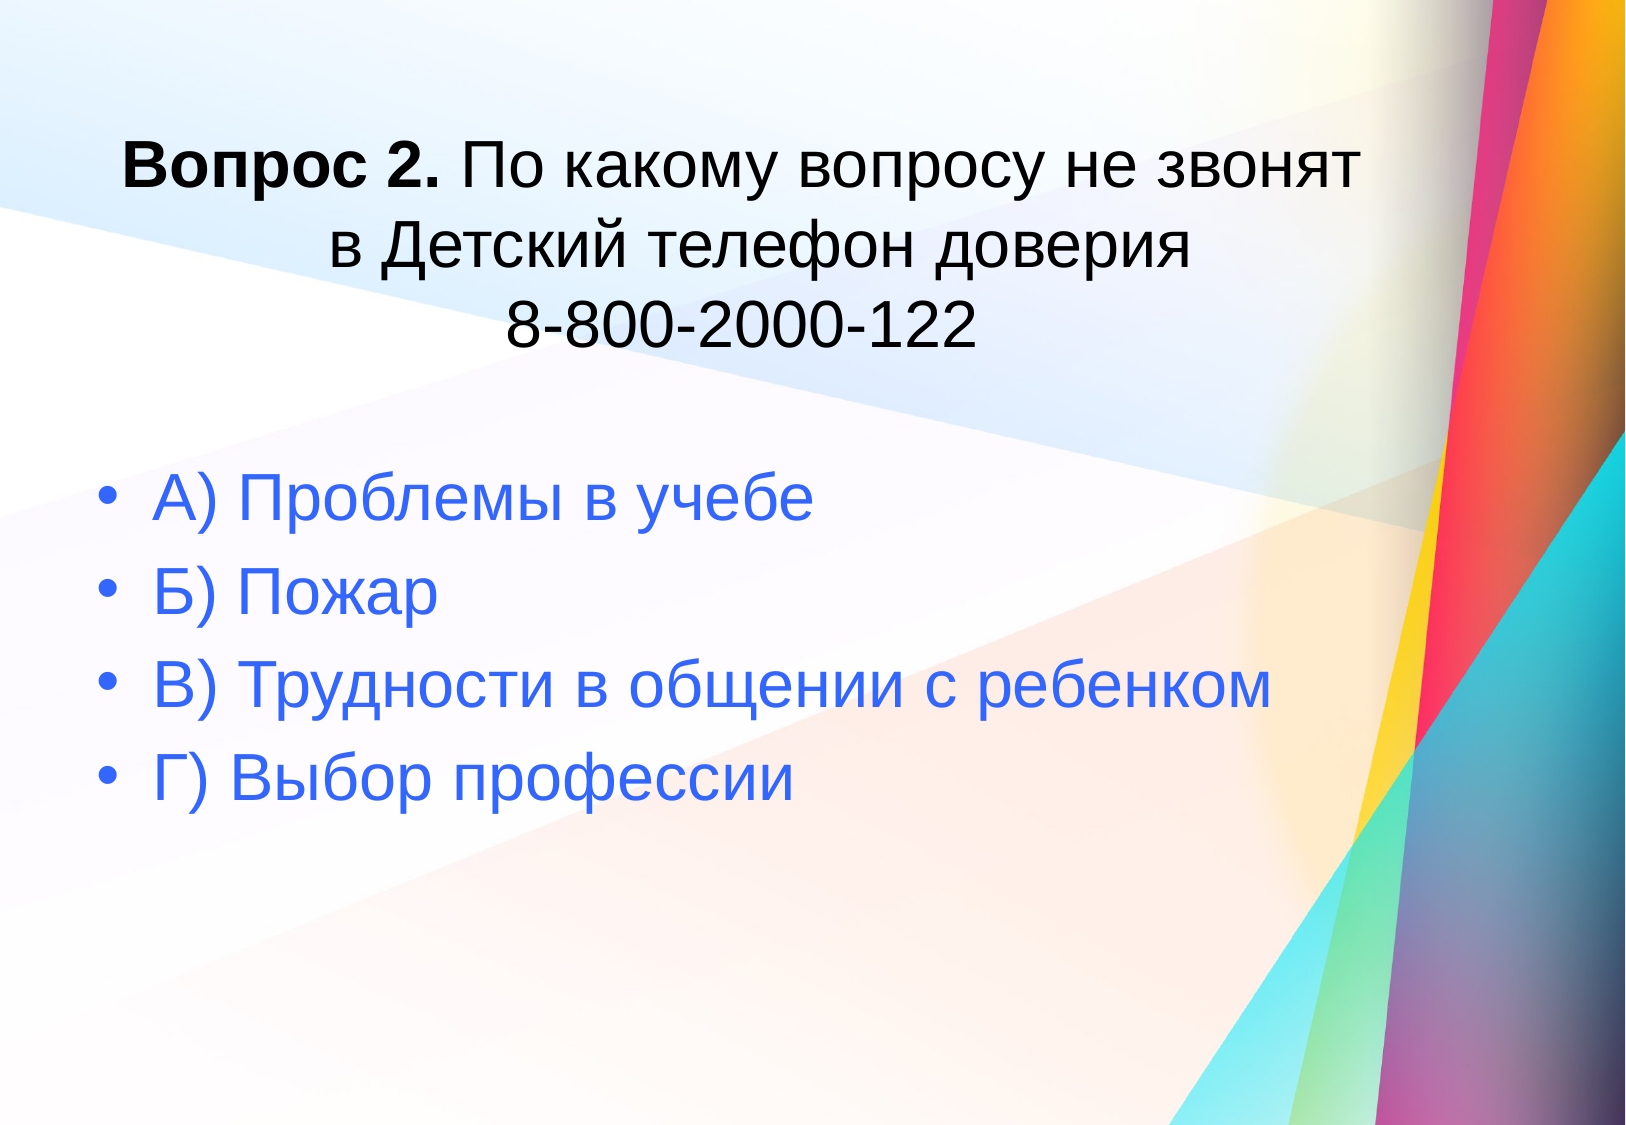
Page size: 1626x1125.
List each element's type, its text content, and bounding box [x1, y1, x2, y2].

picture [0, 0, 1626, 1125]
list Вопрос 2. По какому вопросу не звонят в Детский телефон доверия 8-800-2000-122 А) Проблемы в учебе Б) Пожар В) Трудности в общении с ребенком Г) Выбор профессии [81, 113, 1404, 1005]
